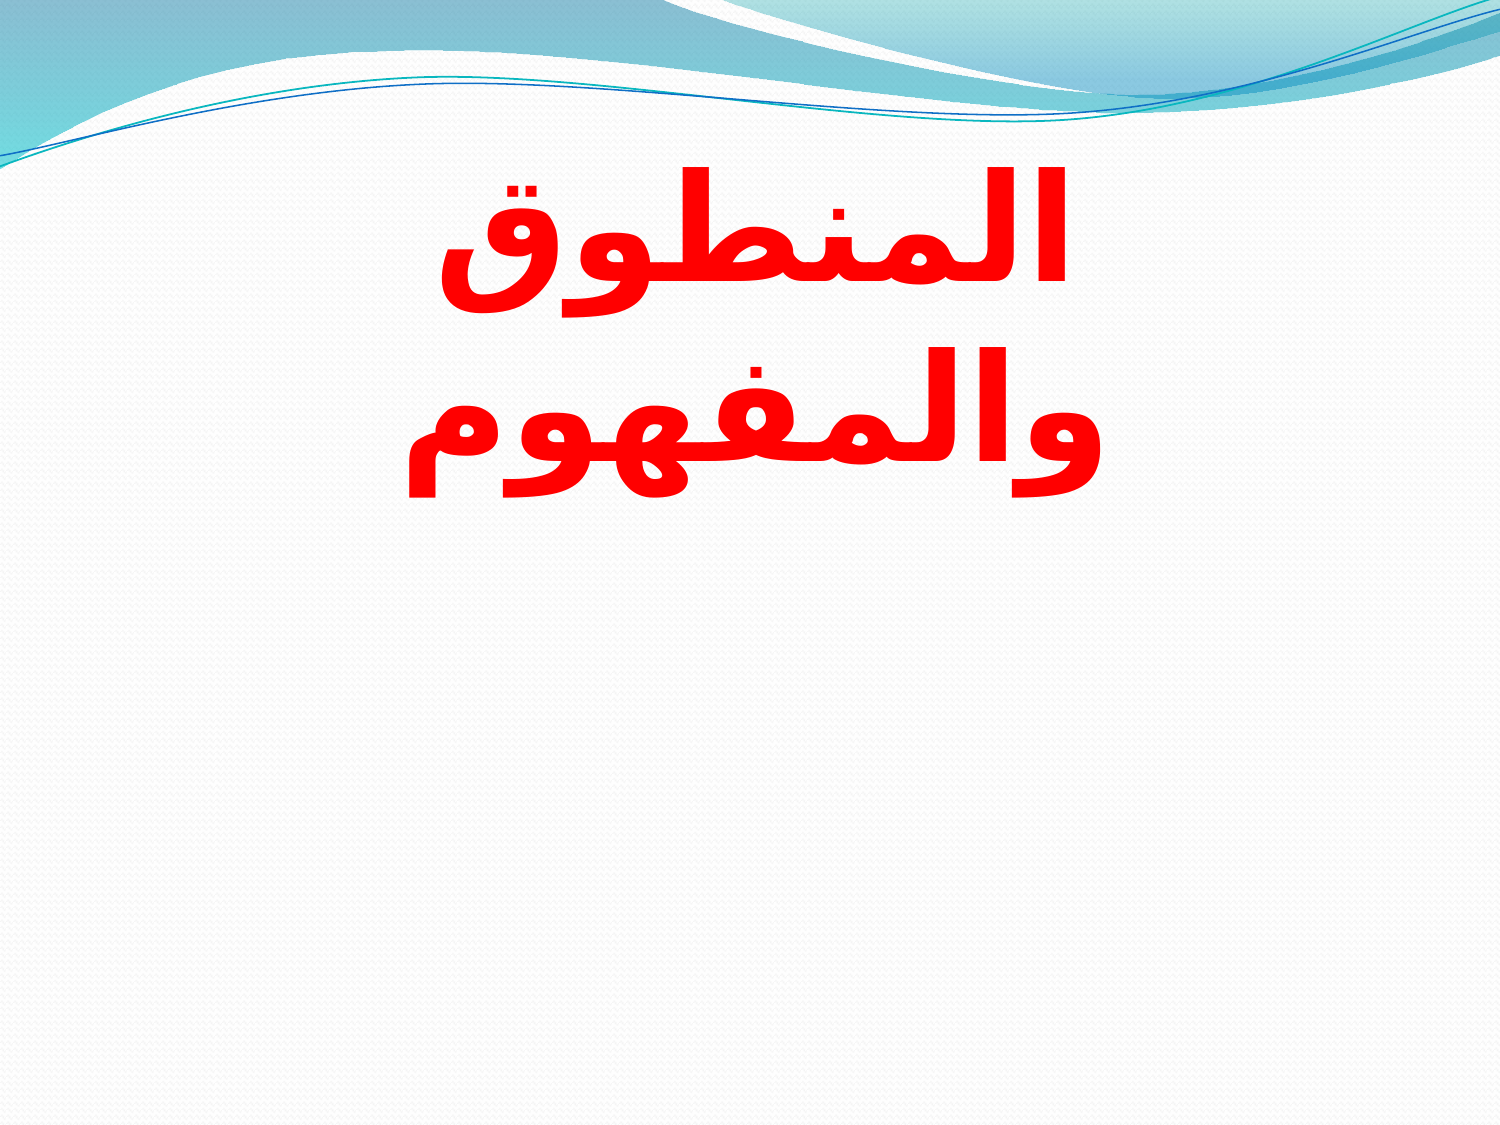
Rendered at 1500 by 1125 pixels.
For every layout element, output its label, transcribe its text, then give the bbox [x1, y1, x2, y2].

title المنطوق والمفهوم [75, 115, 1438, 492]
